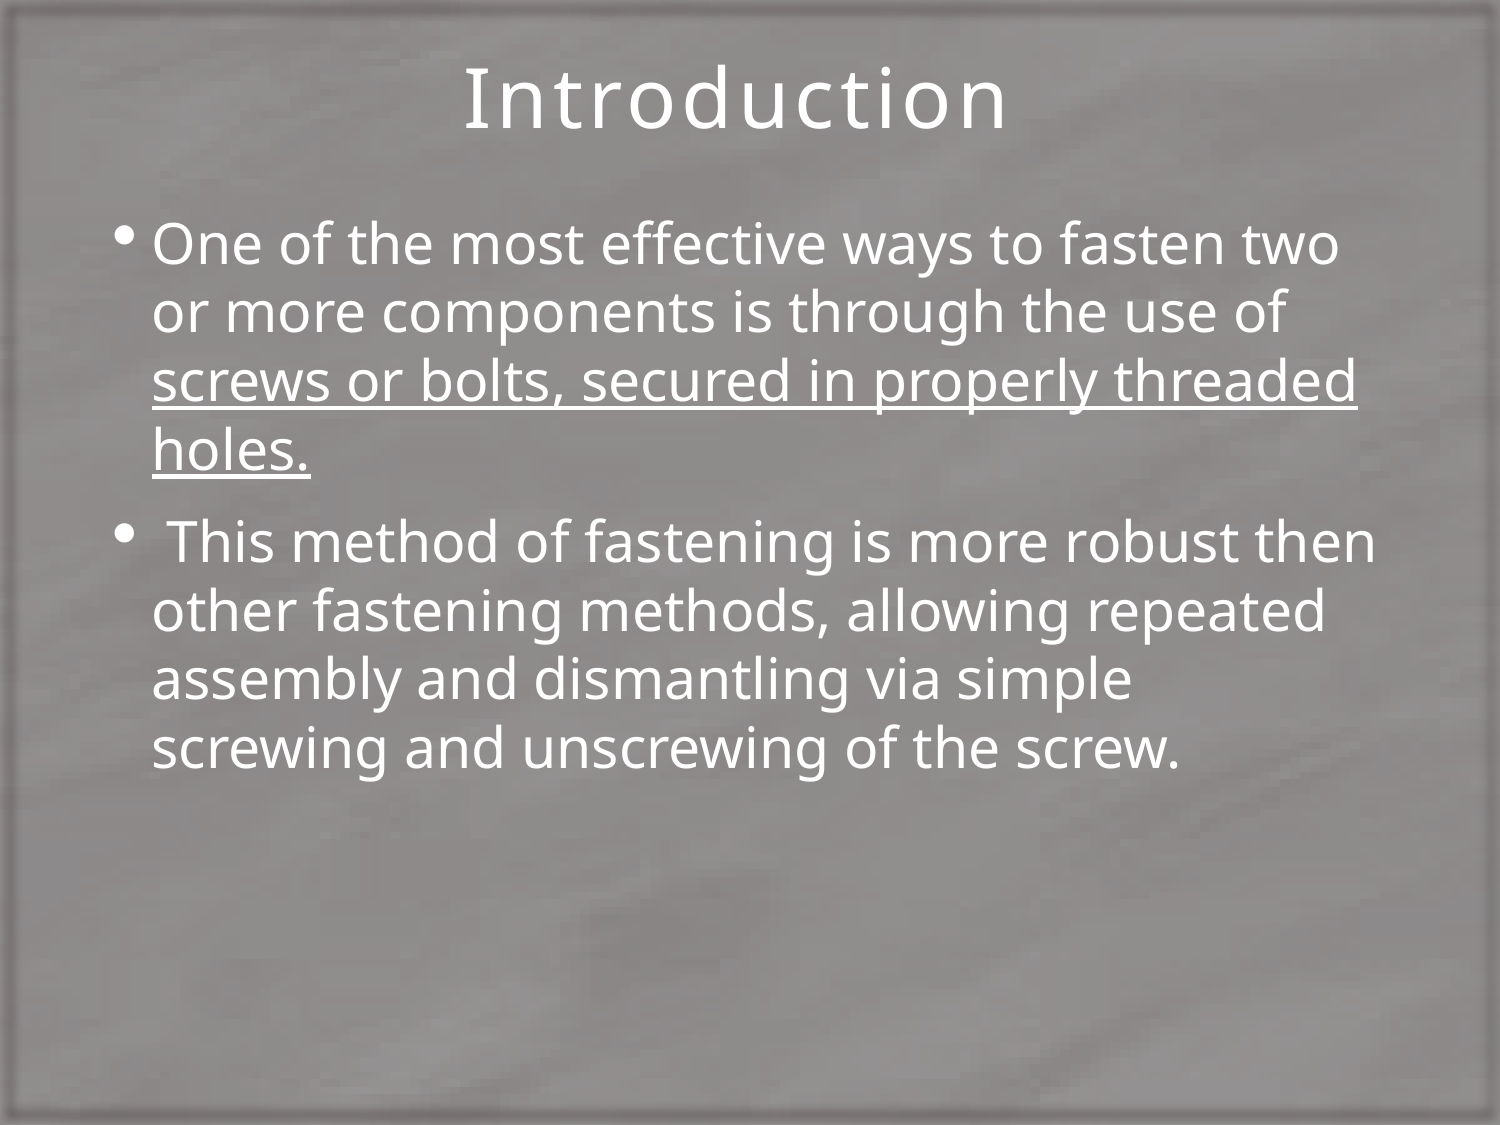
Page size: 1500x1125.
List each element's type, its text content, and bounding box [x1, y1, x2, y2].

title Introduction [52, 37, 1448, 225]
list One of the most effective ways to fasten two or more components is through the use of screws or bolts, secured in properly threaded holes. This method of fastening is more robust then other fastening methods, allowing repeated assembly and dismantling via simple screwing and unscrewing of the screw. [99, 200, 1400, 850]
